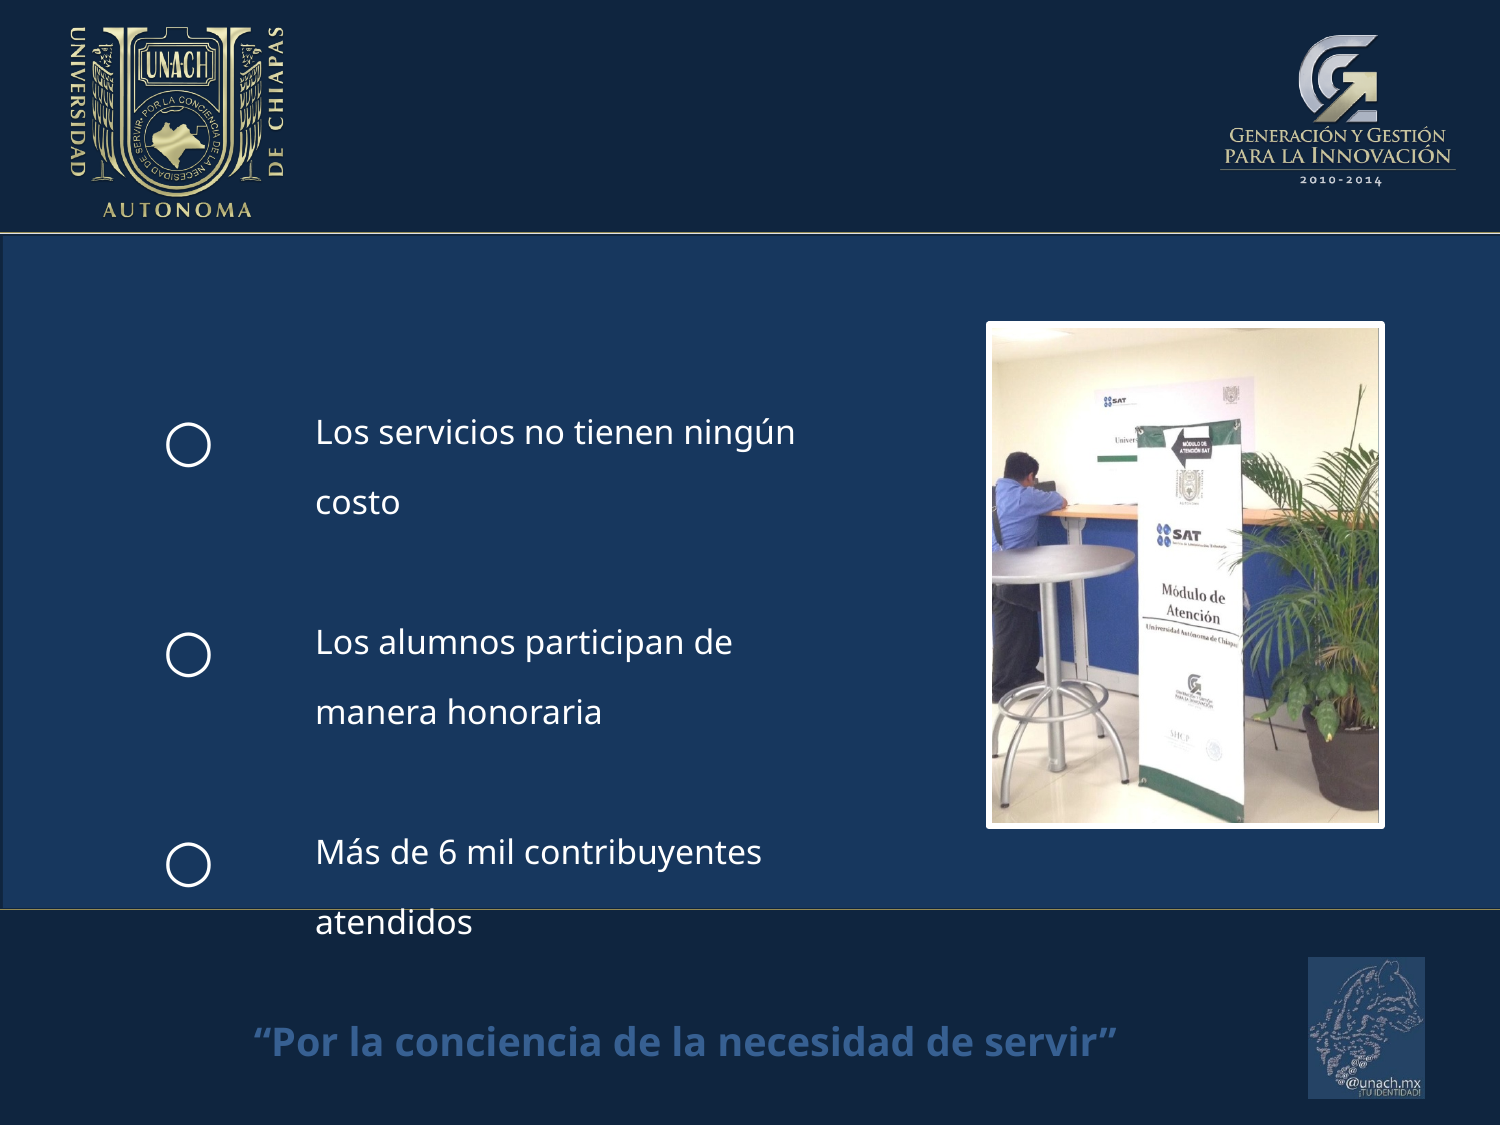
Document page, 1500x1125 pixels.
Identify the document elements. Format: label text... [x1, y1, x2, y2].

text_box Los servicios no tienen ningún costo Los alumnos participan de manera honoraria Más de 6 mil contribuyentes atendidos [64, 324, 835, 973]
picture [1184, 11, 1483, 212]
picture [991, 327, 1379, 824]
picture [12, 10, 344, 232]
picture [1308, 957, 1425, 1099]
